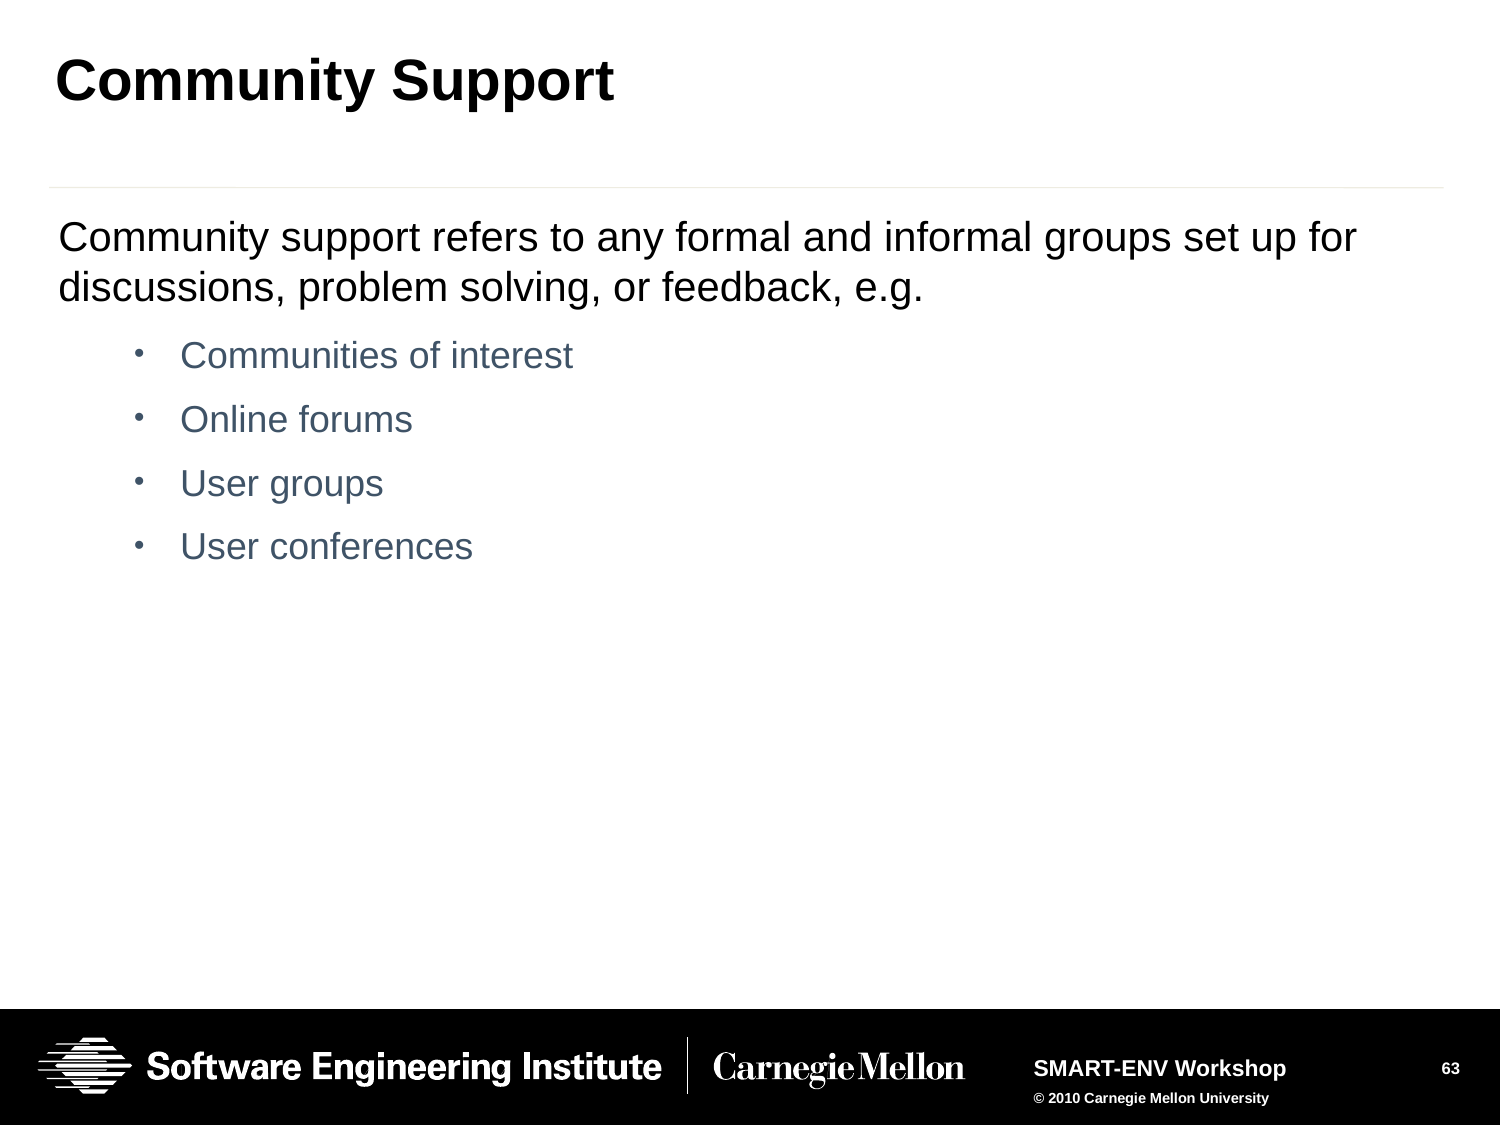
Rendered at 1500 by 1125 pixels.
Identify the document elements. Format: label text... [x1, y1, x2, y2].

list Community support refers to any formal and informal groups set up for discussions, problem solving, or feedback, e.g. Communities of interest Online forums User groups User conferences [58, 209, 1438, 978]
title Community Support [55, 49, 1451, 114]
